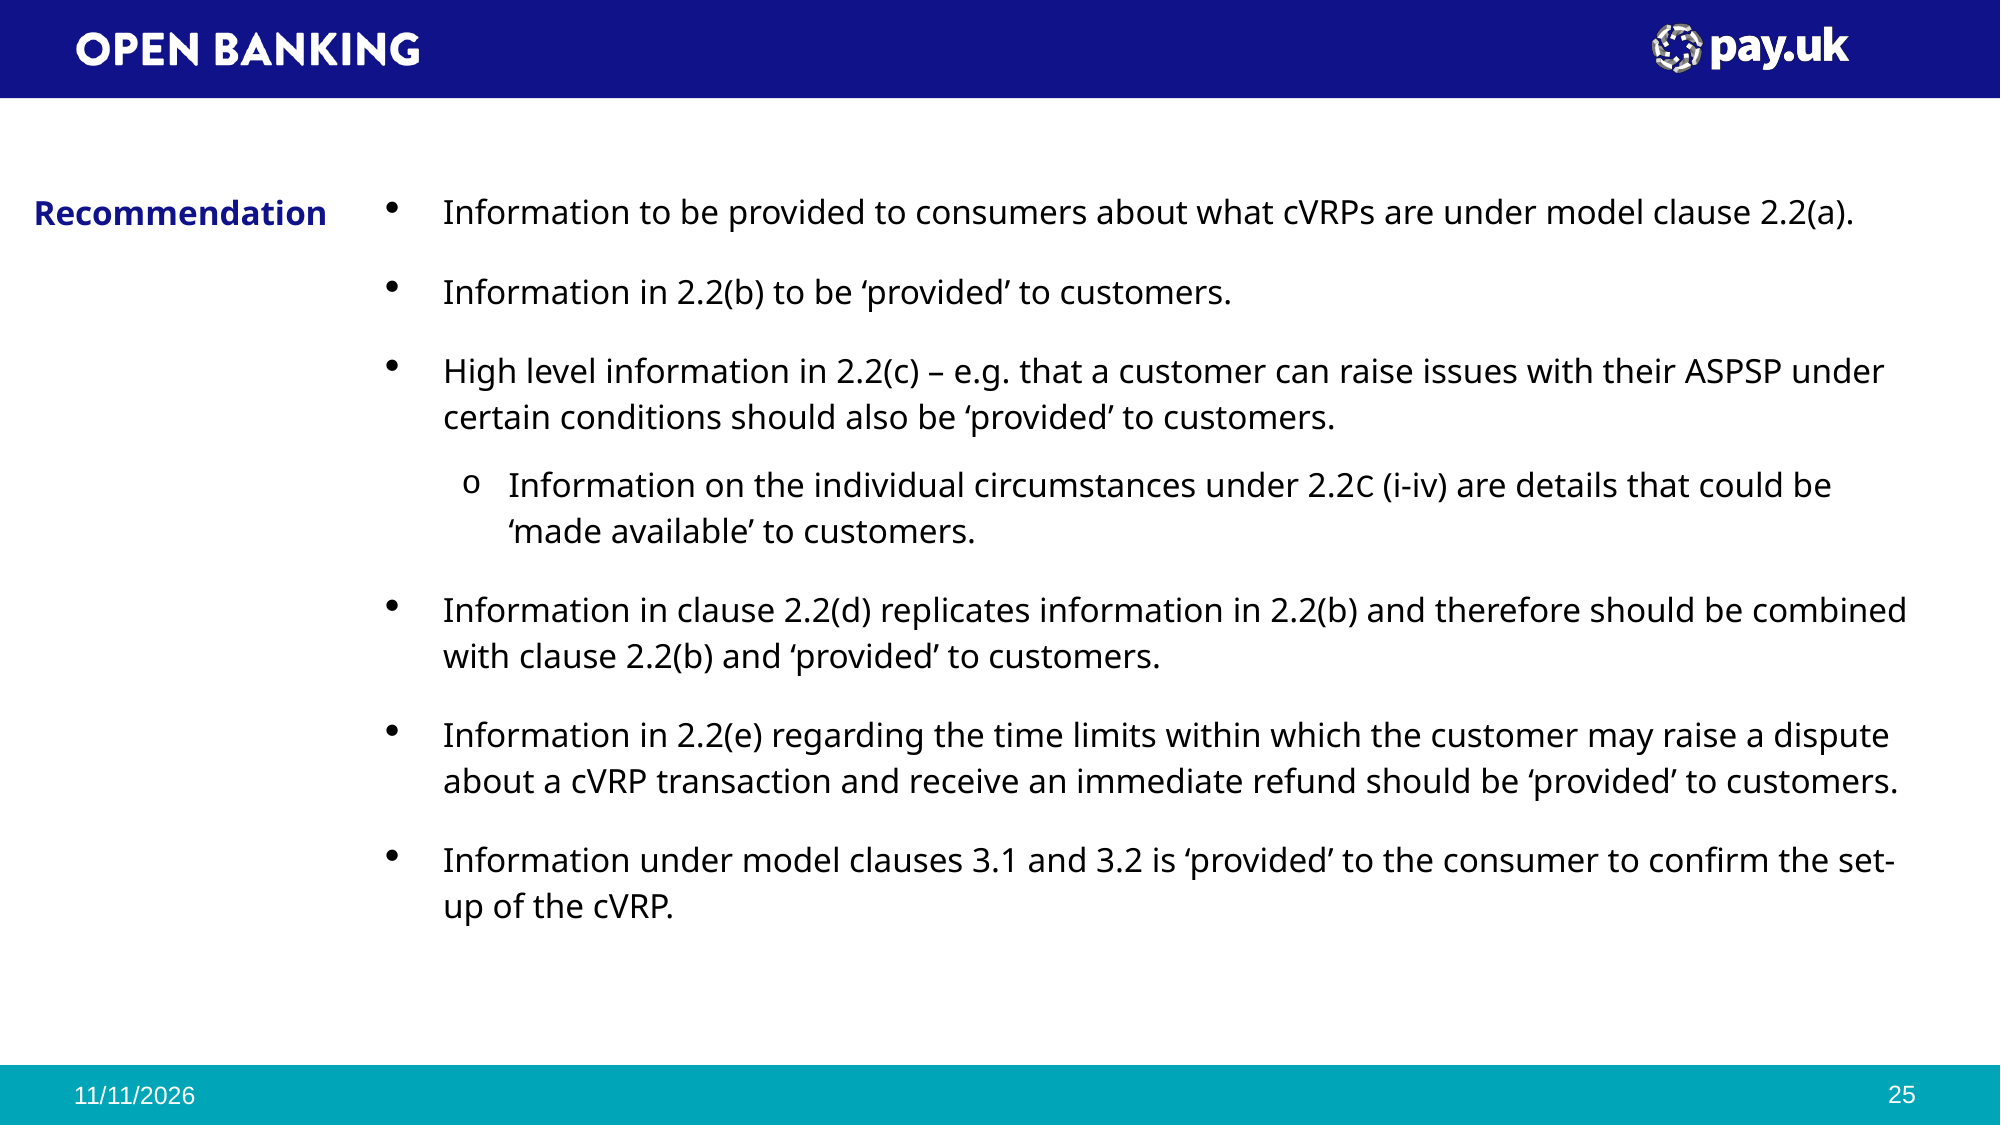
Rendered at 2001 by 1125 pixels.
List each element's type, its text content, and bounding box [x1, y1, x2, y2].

footer [662, 1064, 1338, 1124]
slide_number 25 [1412, 1064, 1932, 1124]
picture [1644, 12, 1856, 78]
list Information to be provided to consumers about what cVRPs are under model clause 2.2(a). Information in 2.2(b) to be ‘provided’ to customers. High level information in 2.2(c) – e.g. that a customer can raise issues with their ASPSP under certain conditions should also be ‘provided’ to customers. Information on the individual circumstances under 2.2C (i-iv) are details that could be ‘made available’ to customers. Information in clause 2.2(d) replicates information in 2.2(b) and therefore should be combined with clause 2.2(b) and ‘provided’ to customers. Information in 2.2(e) regarding the time limits within which the customer may raise a dispute about a cVRP transaction and receive an immediate refund should be ‘provided’ to customers. Information under model clauses 3.1 and 3.2 is ‘provided’ to the consumer to confirm the set-up of the cVRP. [371, 178, 1942, 1029]
picture [43, 0, 452, 99]
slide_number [59, 1065, 509, 1125]
title Recommendation [18, 189, 347, 360]
